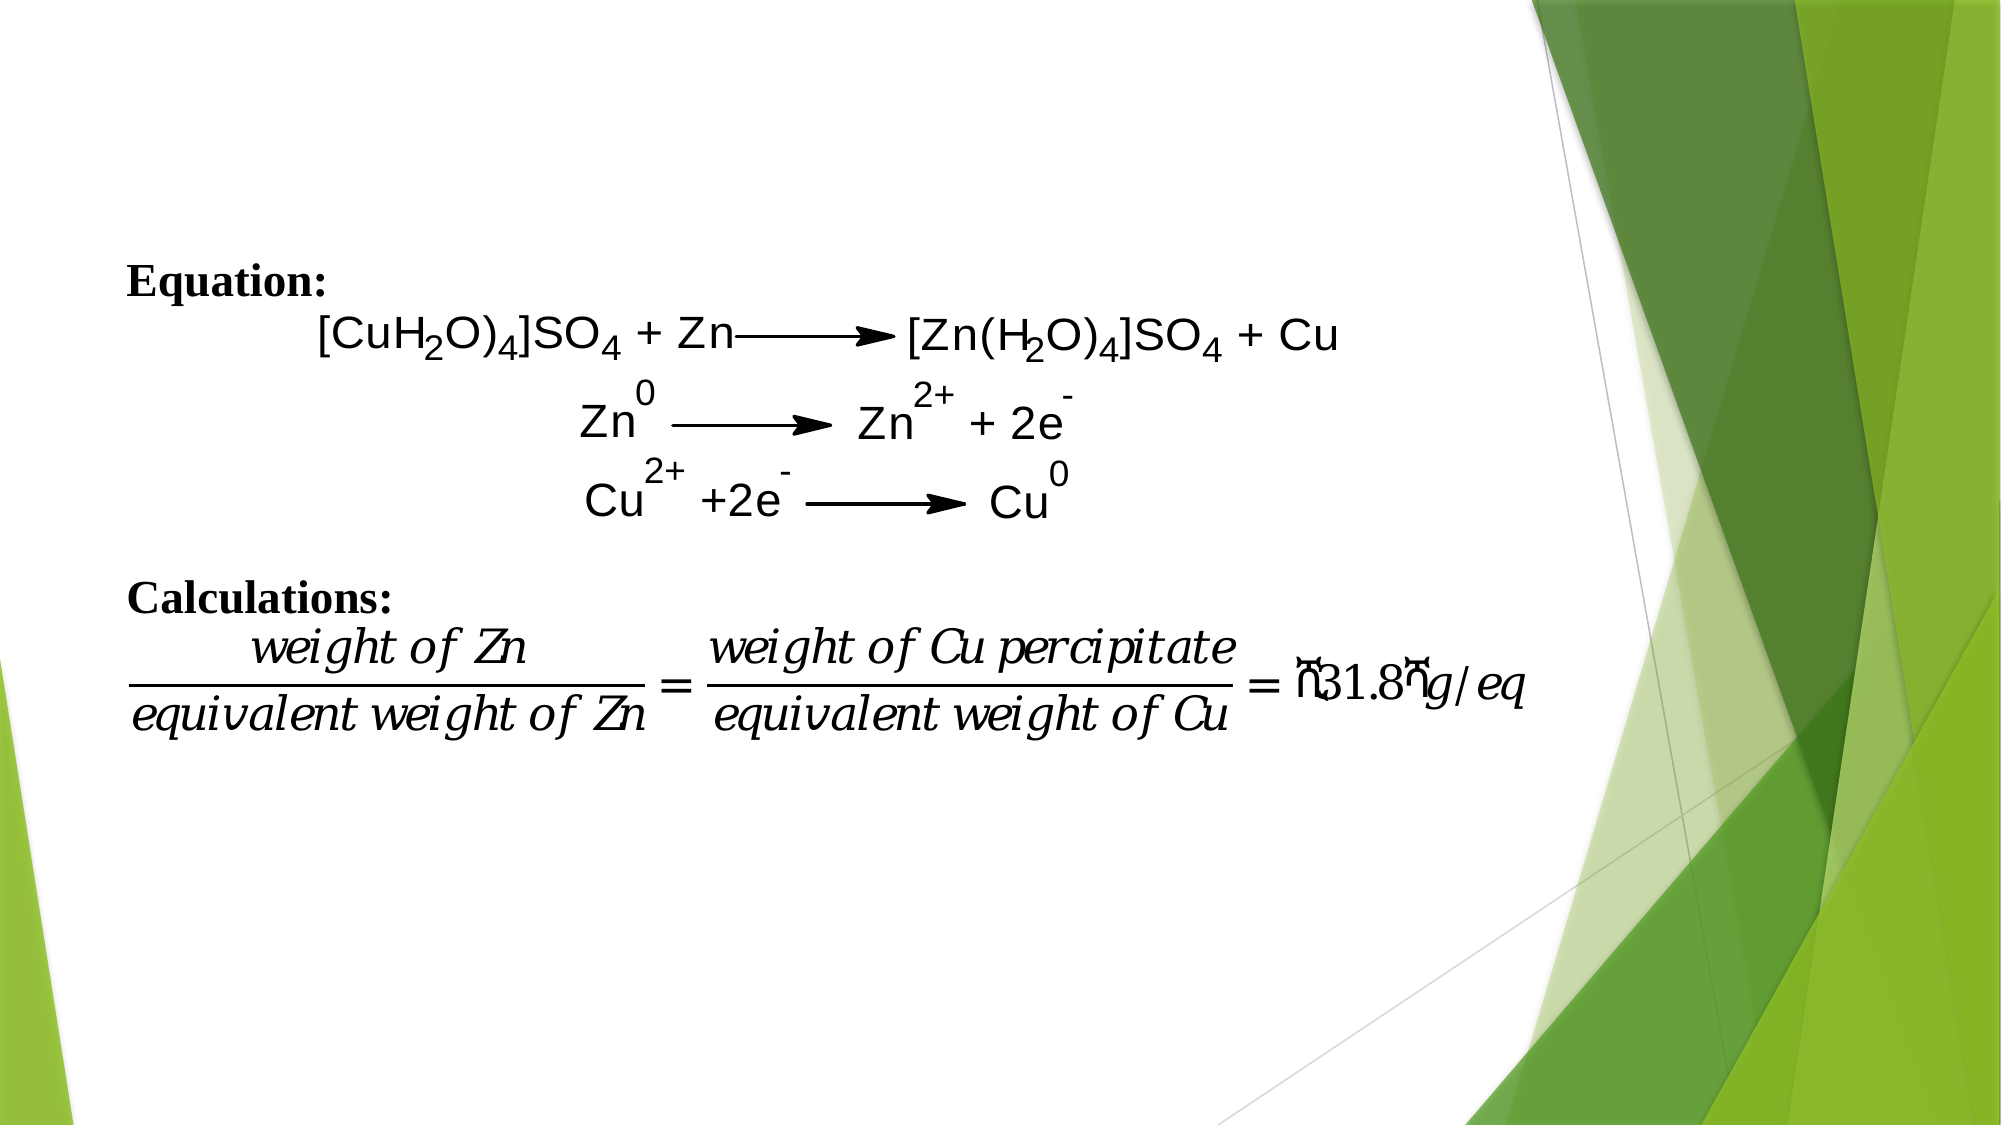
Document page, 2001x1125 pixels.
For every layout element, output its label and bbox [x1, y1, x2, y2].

picture [125, 211, 1528, 743]
